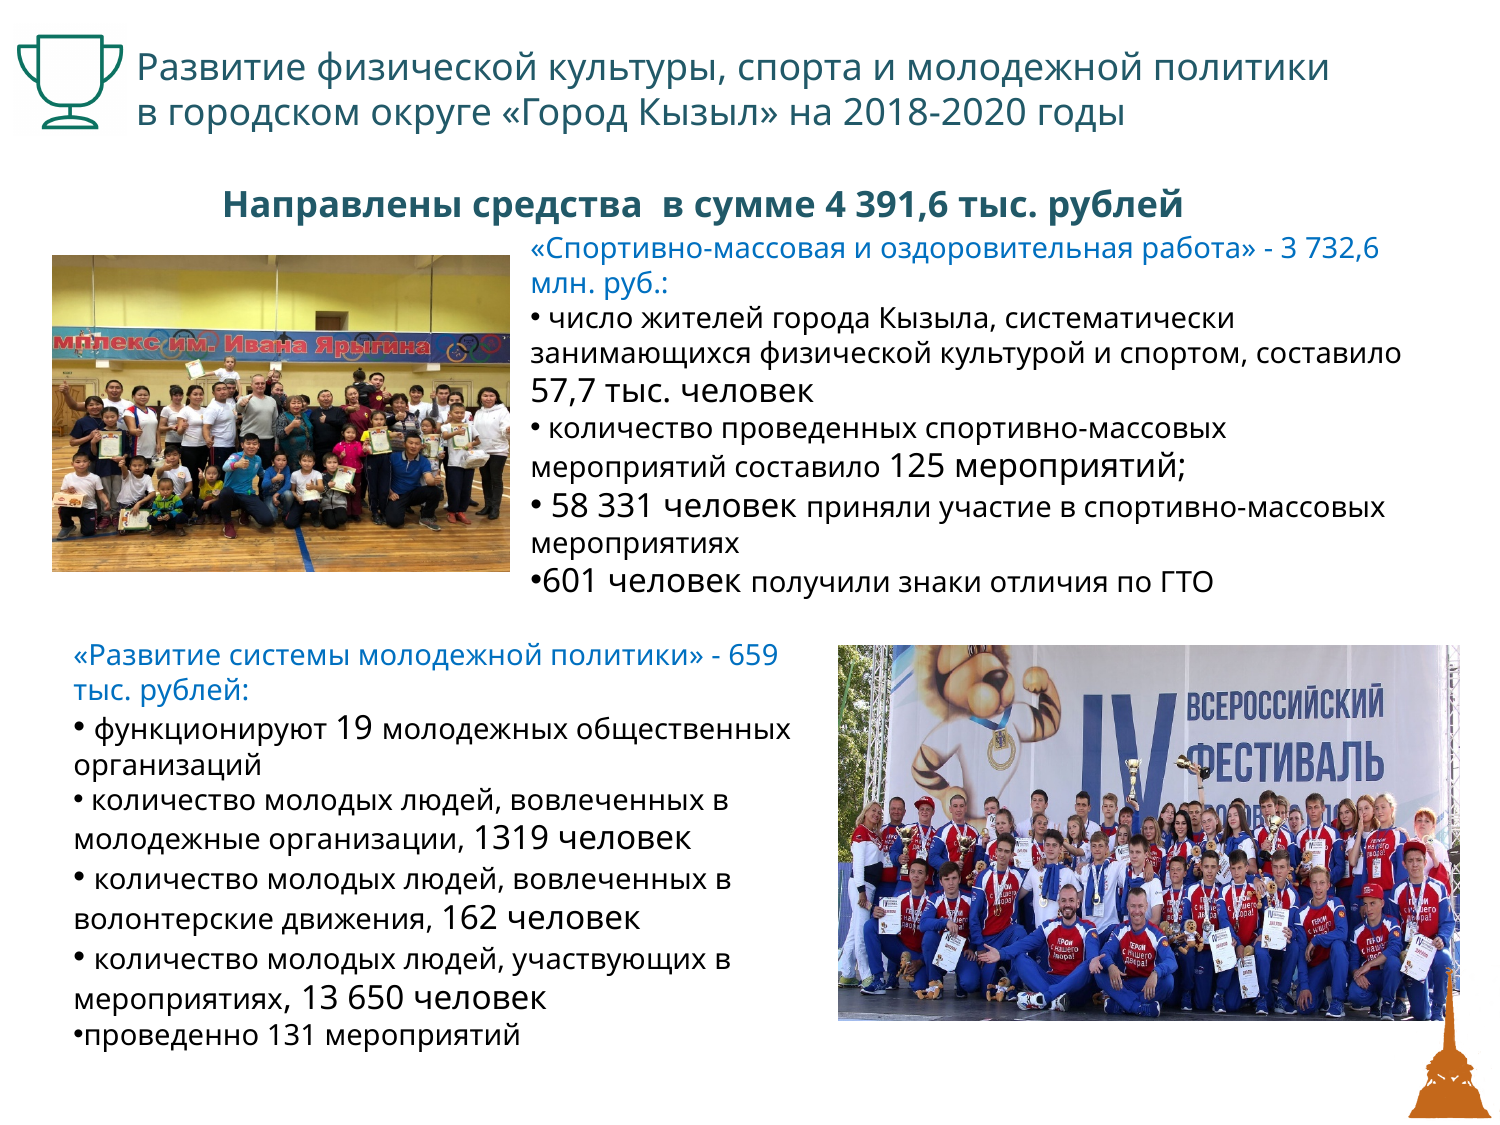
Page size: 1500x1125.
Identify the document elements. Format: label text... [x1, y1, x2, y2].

picture [837, 644, 1500, 1125]
picture [52, 255, 510, 573]
text_box «Развитие системы молодежной политики» - 659 тыс. рублей: функционируют 19 молодежных общественных организаций количество молодых людей, вовлеченных в молодежные организации, 1319 человек количество молодых людей, вовлеченных в волонтерские движения, 162 человек количество молодых людей, участвующих в мероприятиях, 13 650 человек проведенно 131 мероприятий [58, 667, 844, 1055]
text_box Развитие физической культуры, спорта и молодежной политики в городском округе «Город Кызыл» на 2018-2020 годы [130, 35, 1434, 141]
picture [13, 22, 127, 137]
text_box «Спортивно-массовая и оздоровительная работа» - 3 732,6 млн. руб.: число жителей города Кызыла, систематически занимающихся физической культурой и спортом, составило 57,7 тыс. человек количество проведенных спортивно-массовых мероприятий составило 125 мероприятий; 58 331 человек приняли участие в спортивно-массовых мероприятиях 601 человек получили знаки отличия по ГТО [515, 250, 1418, 579]
text_box Направлены средства в сумме 4 391,6 тыс. рублей [100, 173, 1307, 232]
